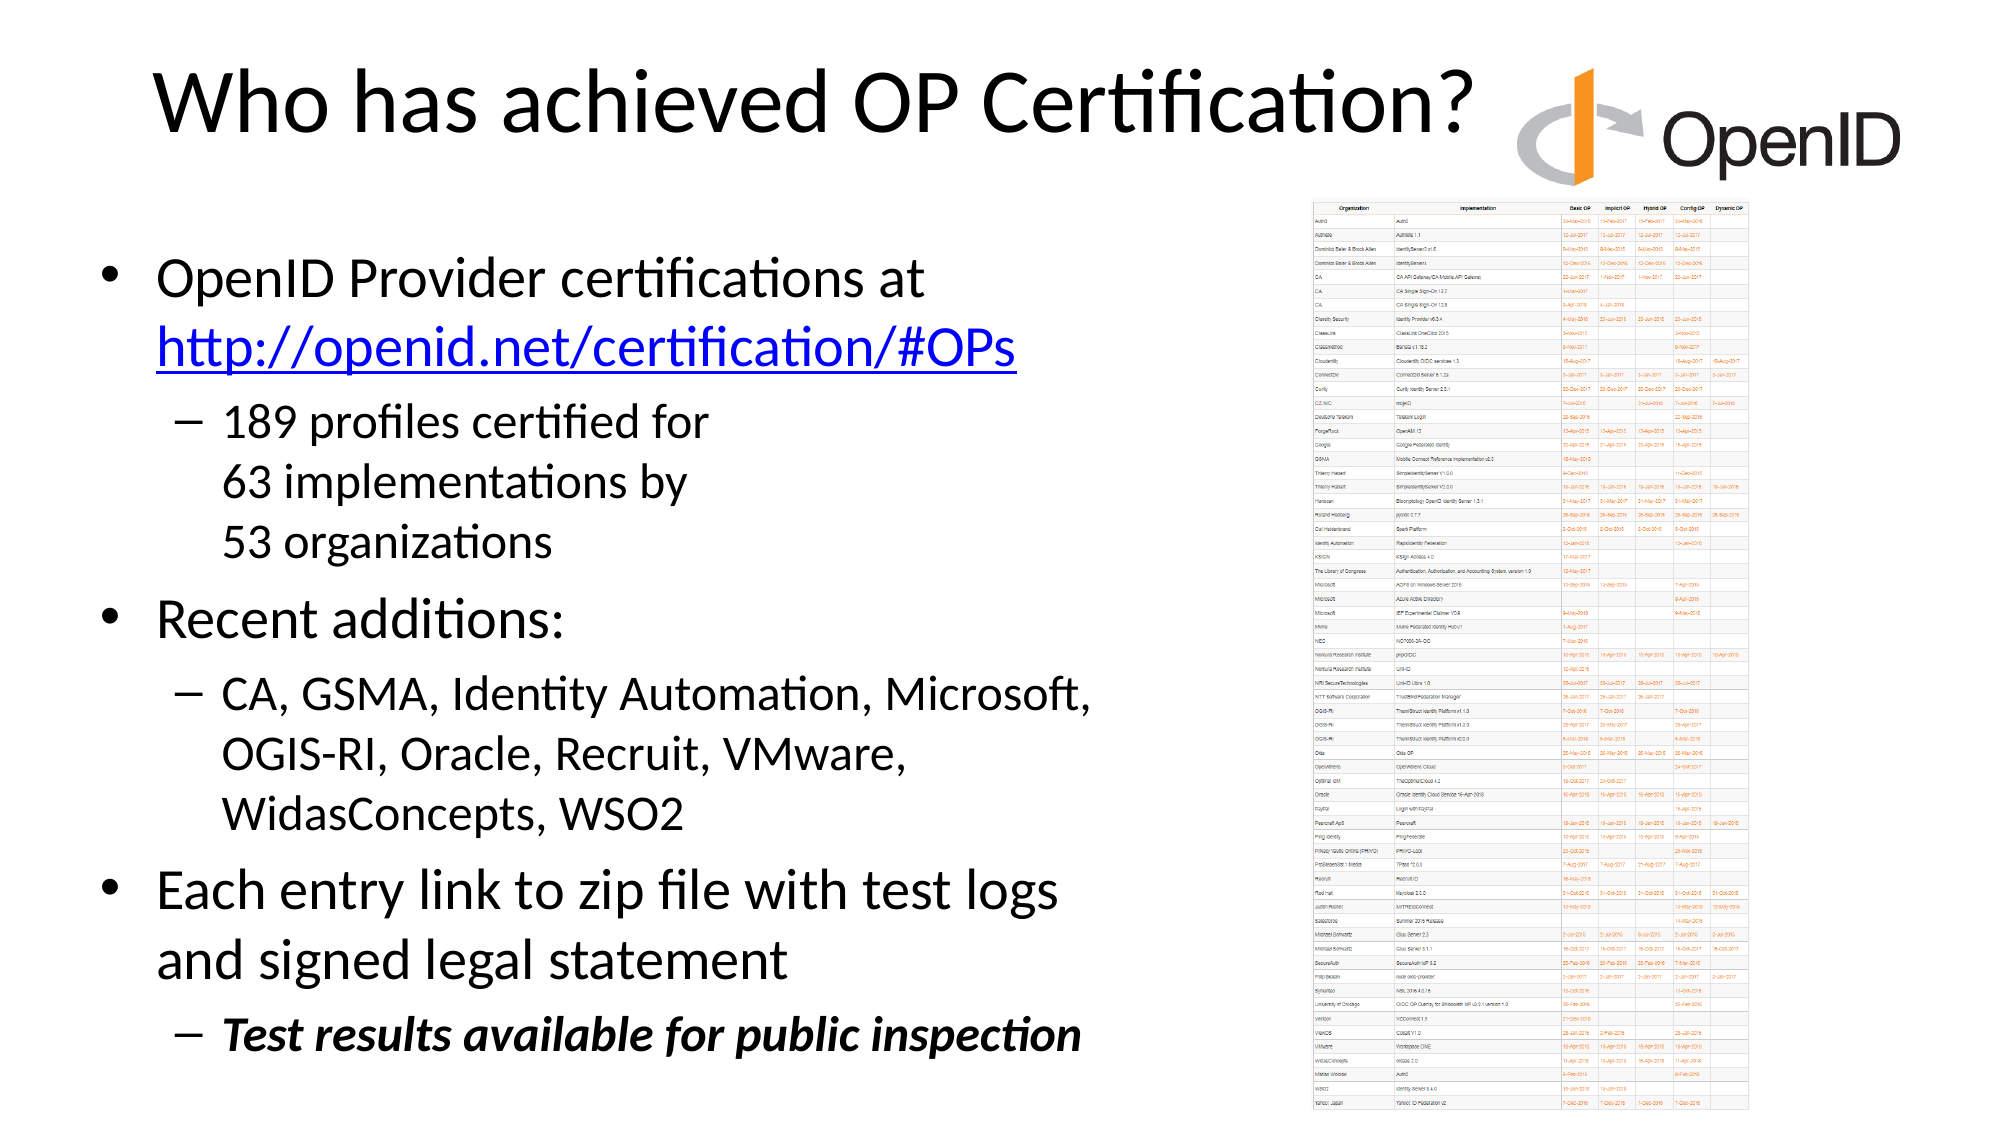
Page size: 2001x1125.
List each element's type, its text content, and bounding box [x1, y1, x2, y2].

picture [1486, 44, 1936, 224]
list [1311, 198, 1750, 1110]
title Who has achieved OP Certification? [101, 2, 1533, 190]
list OpenID Provider certifications at http://openid.net/certification/#OPs 189 profiles certified for 63 implementations by 53 organizations Recent additions: CA, GSMA, Identity Automation, Microsoft, OGIS-RI, Oracle, Recruit, VMware, WidasConcepts, WSO2 Each entry link to zip file with test logs and signed legal statement Test results available for public inspection [84, 231, 1152, 1083]
